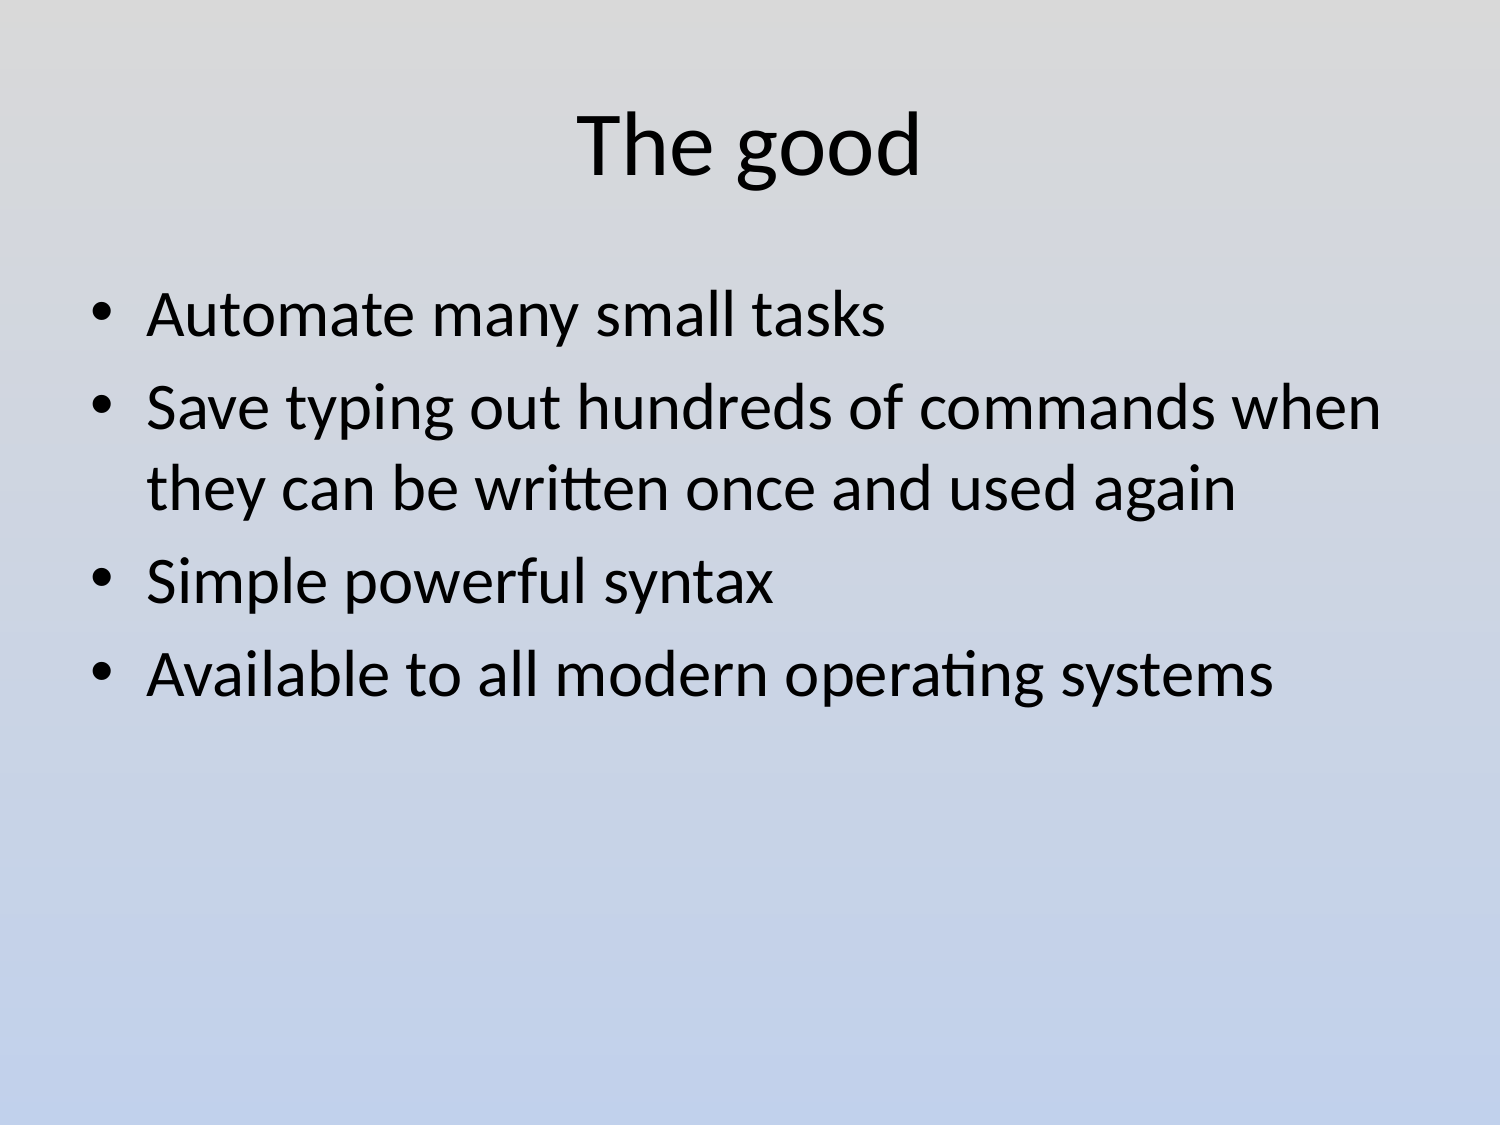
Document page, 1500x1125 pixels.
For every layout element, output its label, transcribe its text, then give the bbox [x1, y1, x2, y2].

title The good [75, 45, 1425, 233]
list Automate many small tasks Save typing out hundreds of commands when they can be written once and used again Simple powerful syntax Available to all modern operating systems [75, 262, 1425, 1005]
